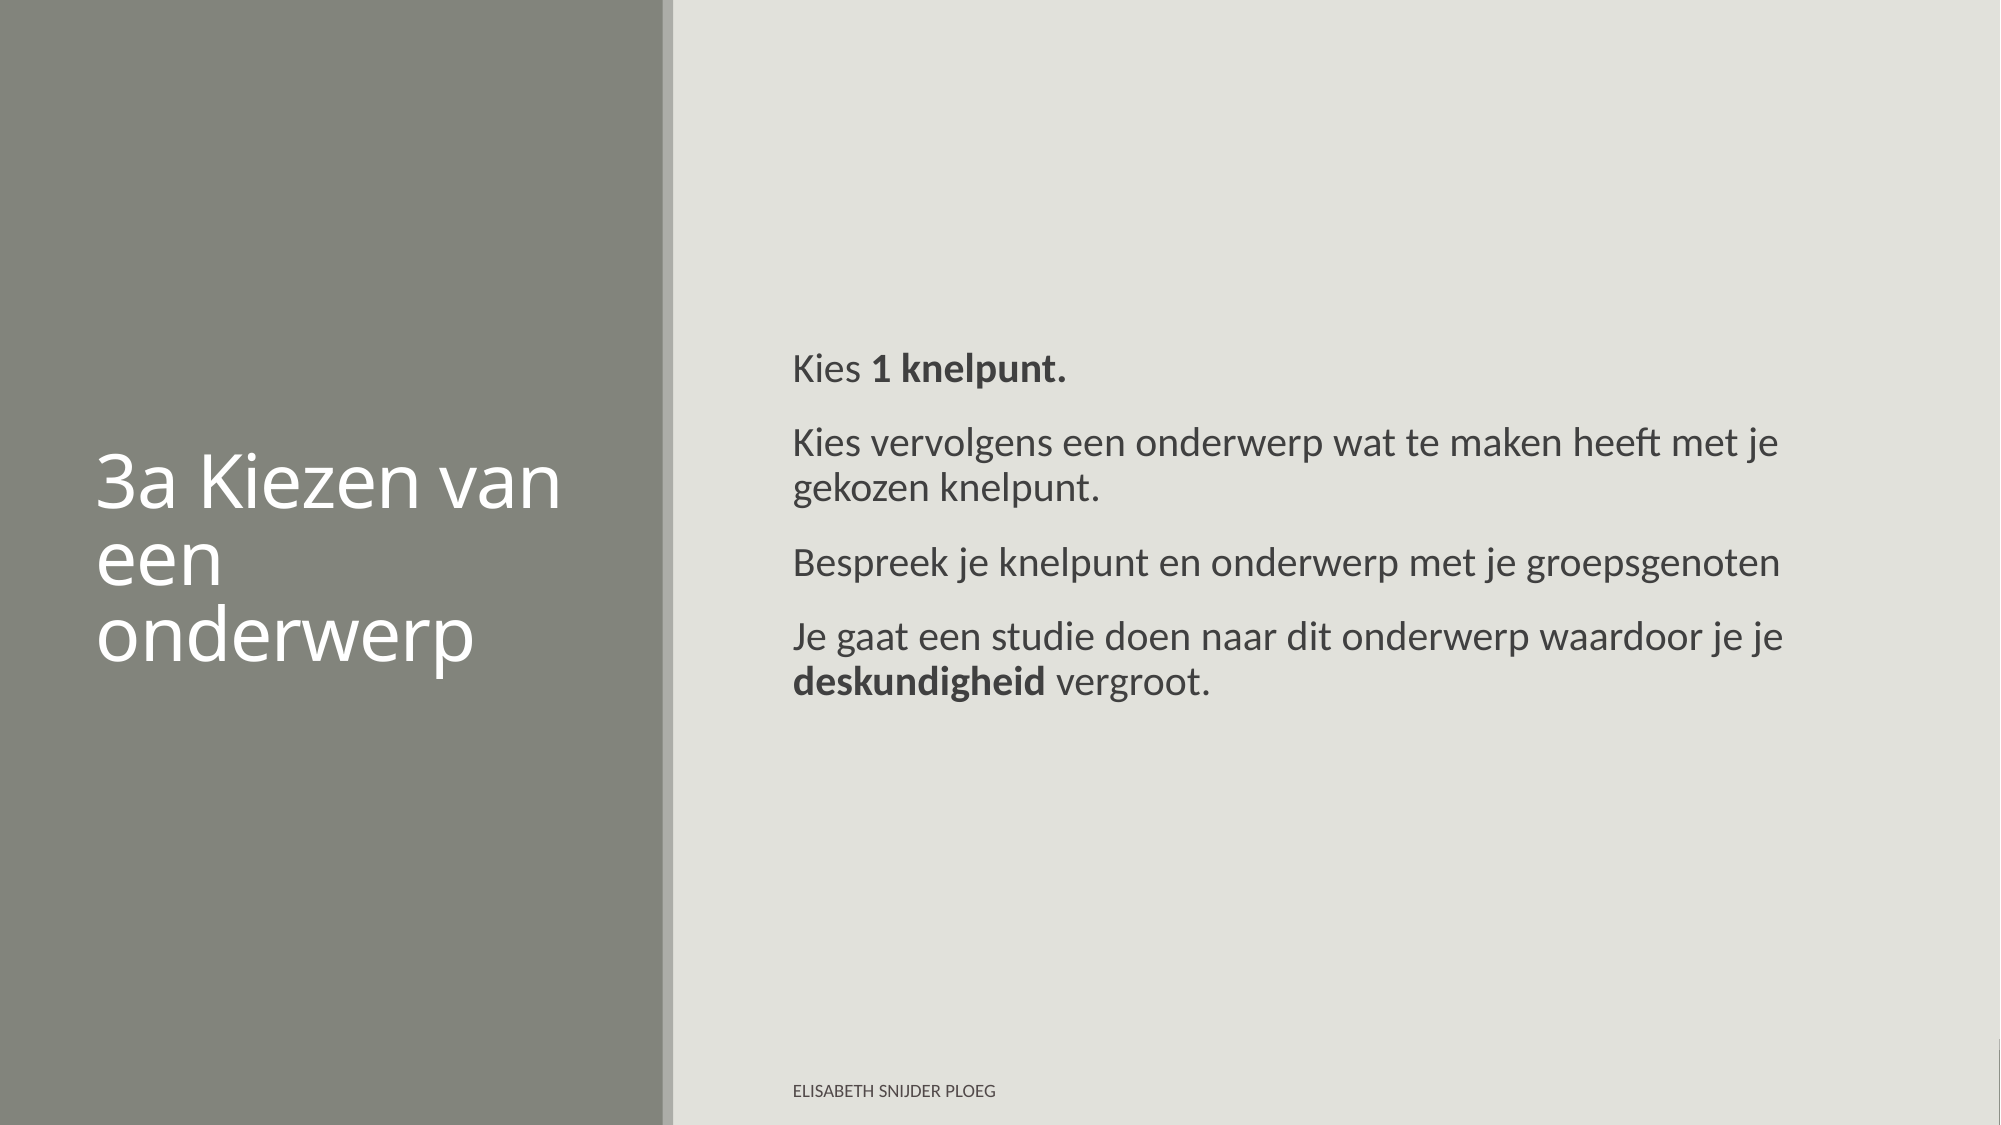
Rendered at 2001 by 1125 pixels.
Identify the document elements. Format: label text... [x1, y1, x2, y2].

footer Elisabeth Snijder Ploeg [777, 1059, 1616, 1120]
text_box [674, 0, 2000, 1125]
list Kies 1 knelpunt. Kies vervolgens een onderwerp wat te maken heeft met je gekozen knelpunt. Bespreek je knelpunt en onderwerp met je groepsgenoten Je gaat een studie doen naar dit onderwerp waardoor je je deskundigheid vergroot. [777, 99, 1830, 1026]
text_box [0, 0, 661, 1125]
text_box [661, 0, 674, 1125]
title 3a Kiezen van een onderwerp [80, 99, 587, 1026]
